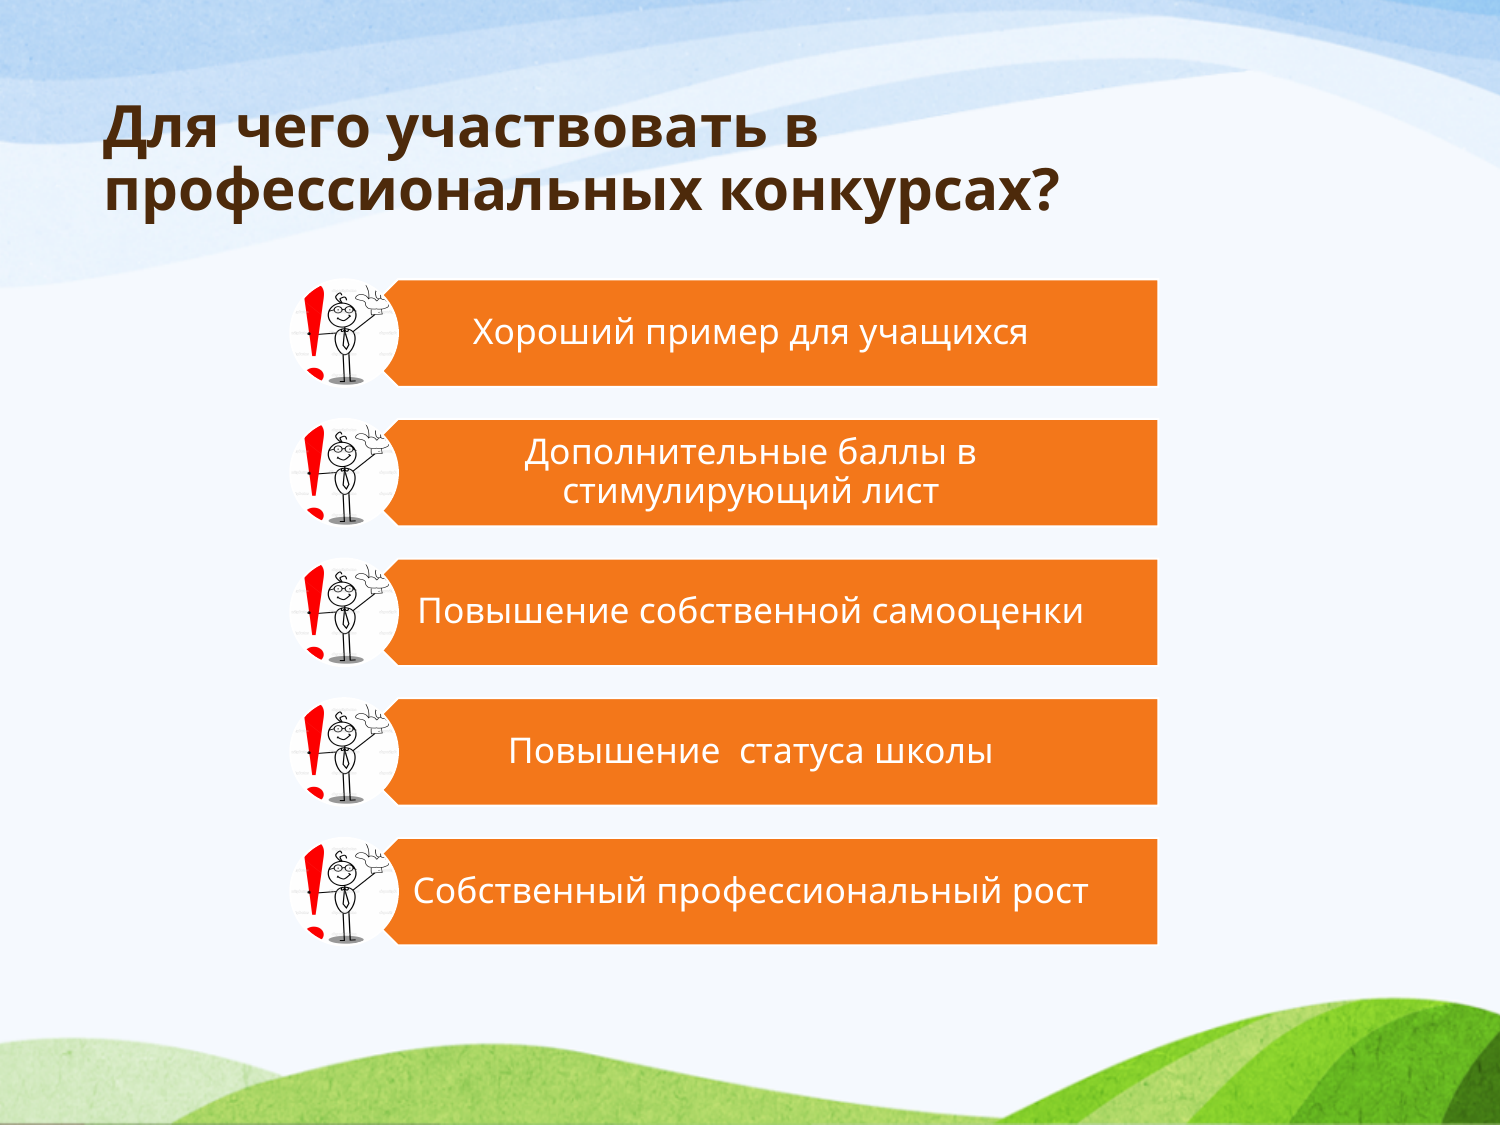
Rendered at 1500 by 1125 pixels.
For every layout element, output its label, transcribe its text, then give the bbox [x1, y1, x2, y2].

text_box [112, 278, 1337, 946]
picture [0, 0, 1500, 1125]
title Для чего участвовать в профессиональных конкурсах? [88, 42, 1400, 231]
